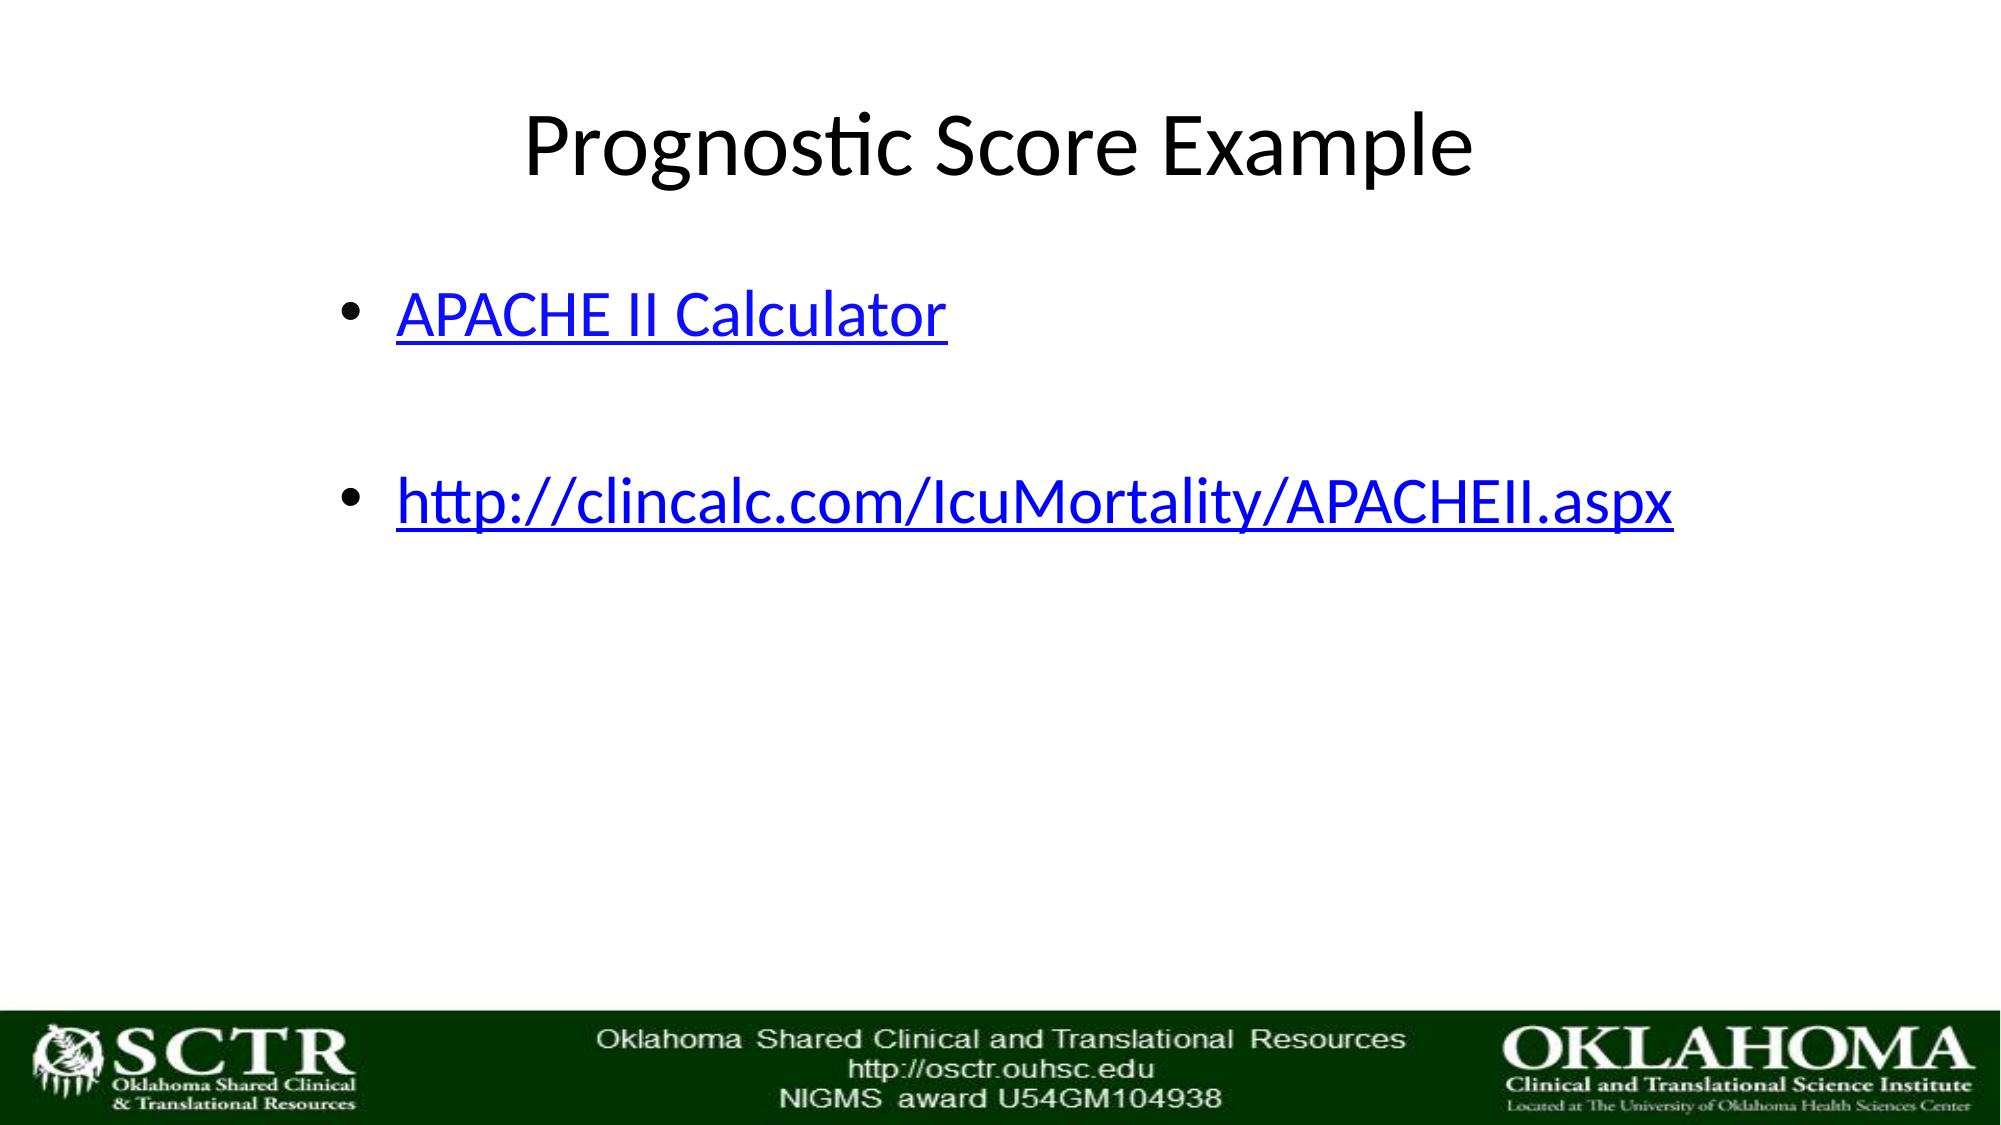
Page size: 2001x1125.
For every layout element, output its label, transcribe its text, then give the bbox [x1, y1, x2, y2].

picture [0, 0, 2001, 1125]
list APACHE II Calculator http://clincalc.com/IcuMortality/APACHEII.aspx [324, 262, 1713, 1088]
title Prognostic Score Example [99, 45, 1900, 233]
